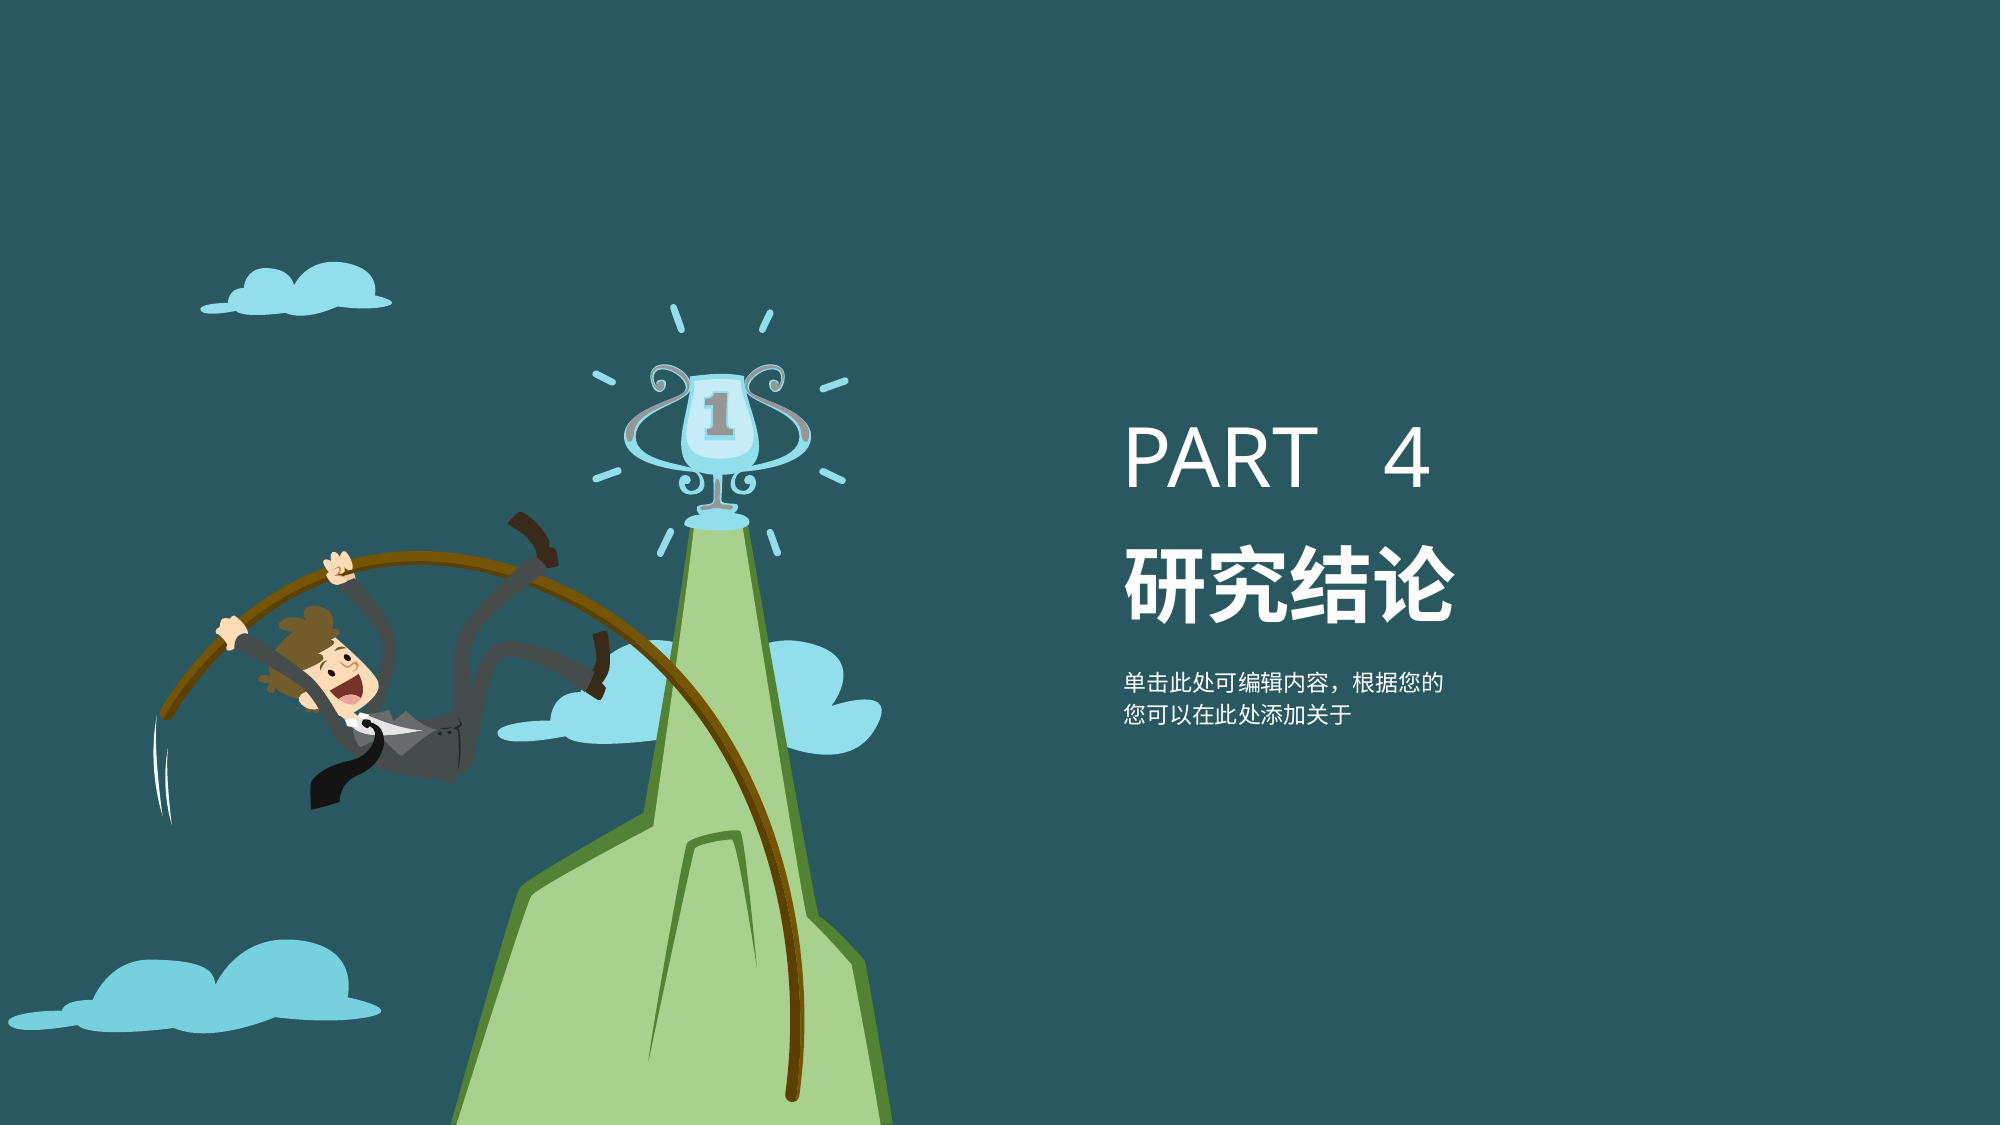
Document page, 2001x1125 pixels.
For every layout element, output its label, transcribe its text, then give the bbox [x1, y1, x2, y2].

text_box 研究结论 [1108, 525, 1472, 641]
text_box PART 4 [1106, 396, 1688, 512]
text_box 单击此处可编辑内容，根据您的 您可以在此处添加关于 [1123, 668, 1865, 729]
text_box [0, 256, 905, 1125]
